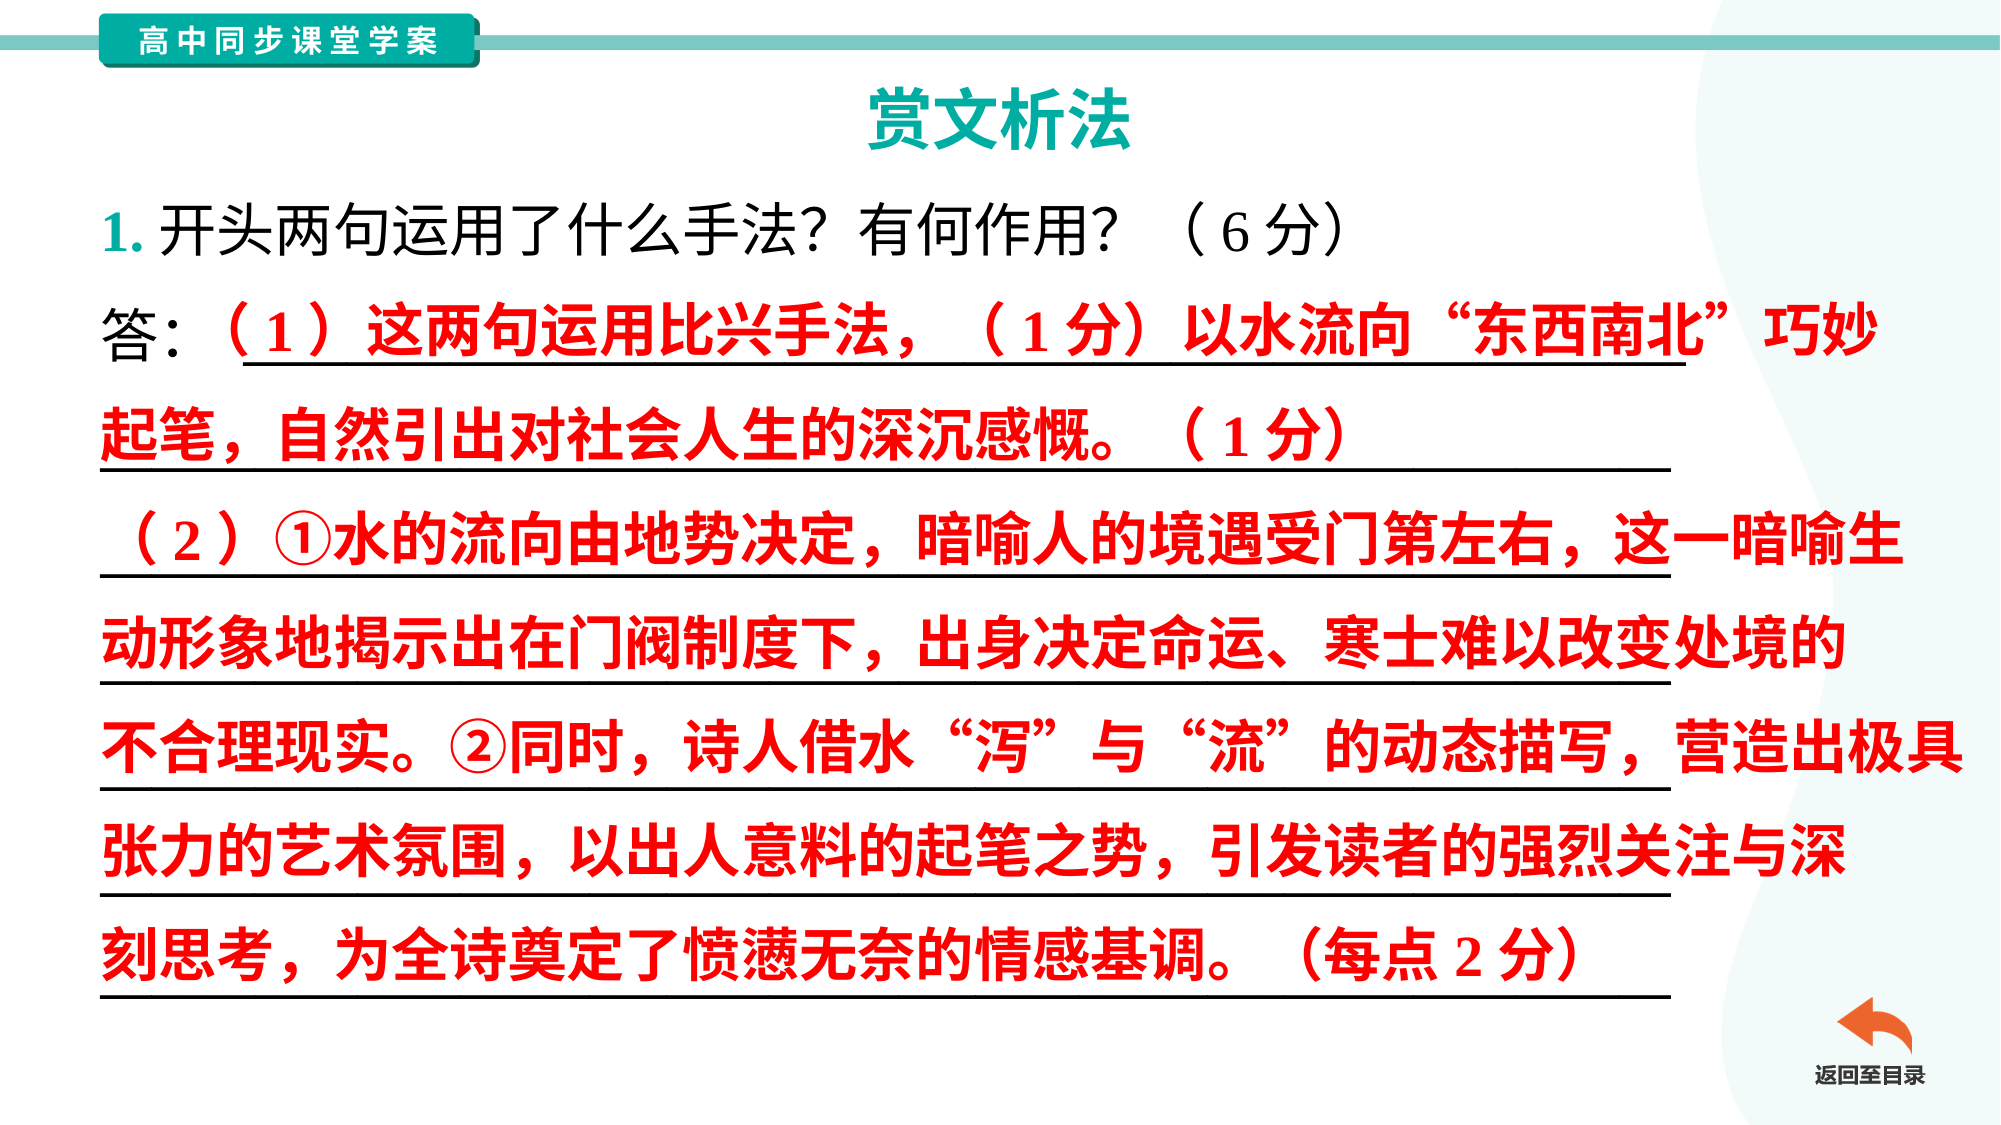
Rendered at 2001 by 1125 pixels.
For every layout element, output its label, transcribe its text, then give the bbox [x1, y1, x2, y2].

picture [0, 0, 2000, 1125]
text_box 1.开头两句运用了什么手法？有何作用？（6分） 答： ________________________________________________________ _____________________________________________________________ _____________________________________________________________ _____________________________________________________________ _____________________________________________________________ _____________________________________________________________ _____________________________________________________________ [100, 156, 1899, 259]
text_box 赏文析法 [100, 76, 1899, 156]
text_box 1.开头两句运用了什么手法？有何作用？（6分） 答： ________________________________________________________ _____________________________________________________________ _____________________________________________________________ _____________________________________________________________ _____________________________________________________________ _____________________________________________________________ _____________________________________________________________ [100, 977, 1899, 987]
text_box （1）这两句运用比兴手法，（1分）以水流向“东西南北”巧妙 起笔，自然引出对社会人生的深沉感慨。（1分） （2）①水的流向由地势决定，暗喻人的境遇受门第左右，这一暗喻生 动形象地揭示出在门阀制度下，出身决定命运、寒士难以改变处境的 不合理现实。②同时，诗人借水“泻”与“流”的动态描写，营造出极具 张力的艺术氛围，以出人意料的起笔之势，引发读者的强烈关注与深 刻思考，为全诗奠定了愤懑无奈的情感基调。（每点2分） [100, 259, 1899, 977]
